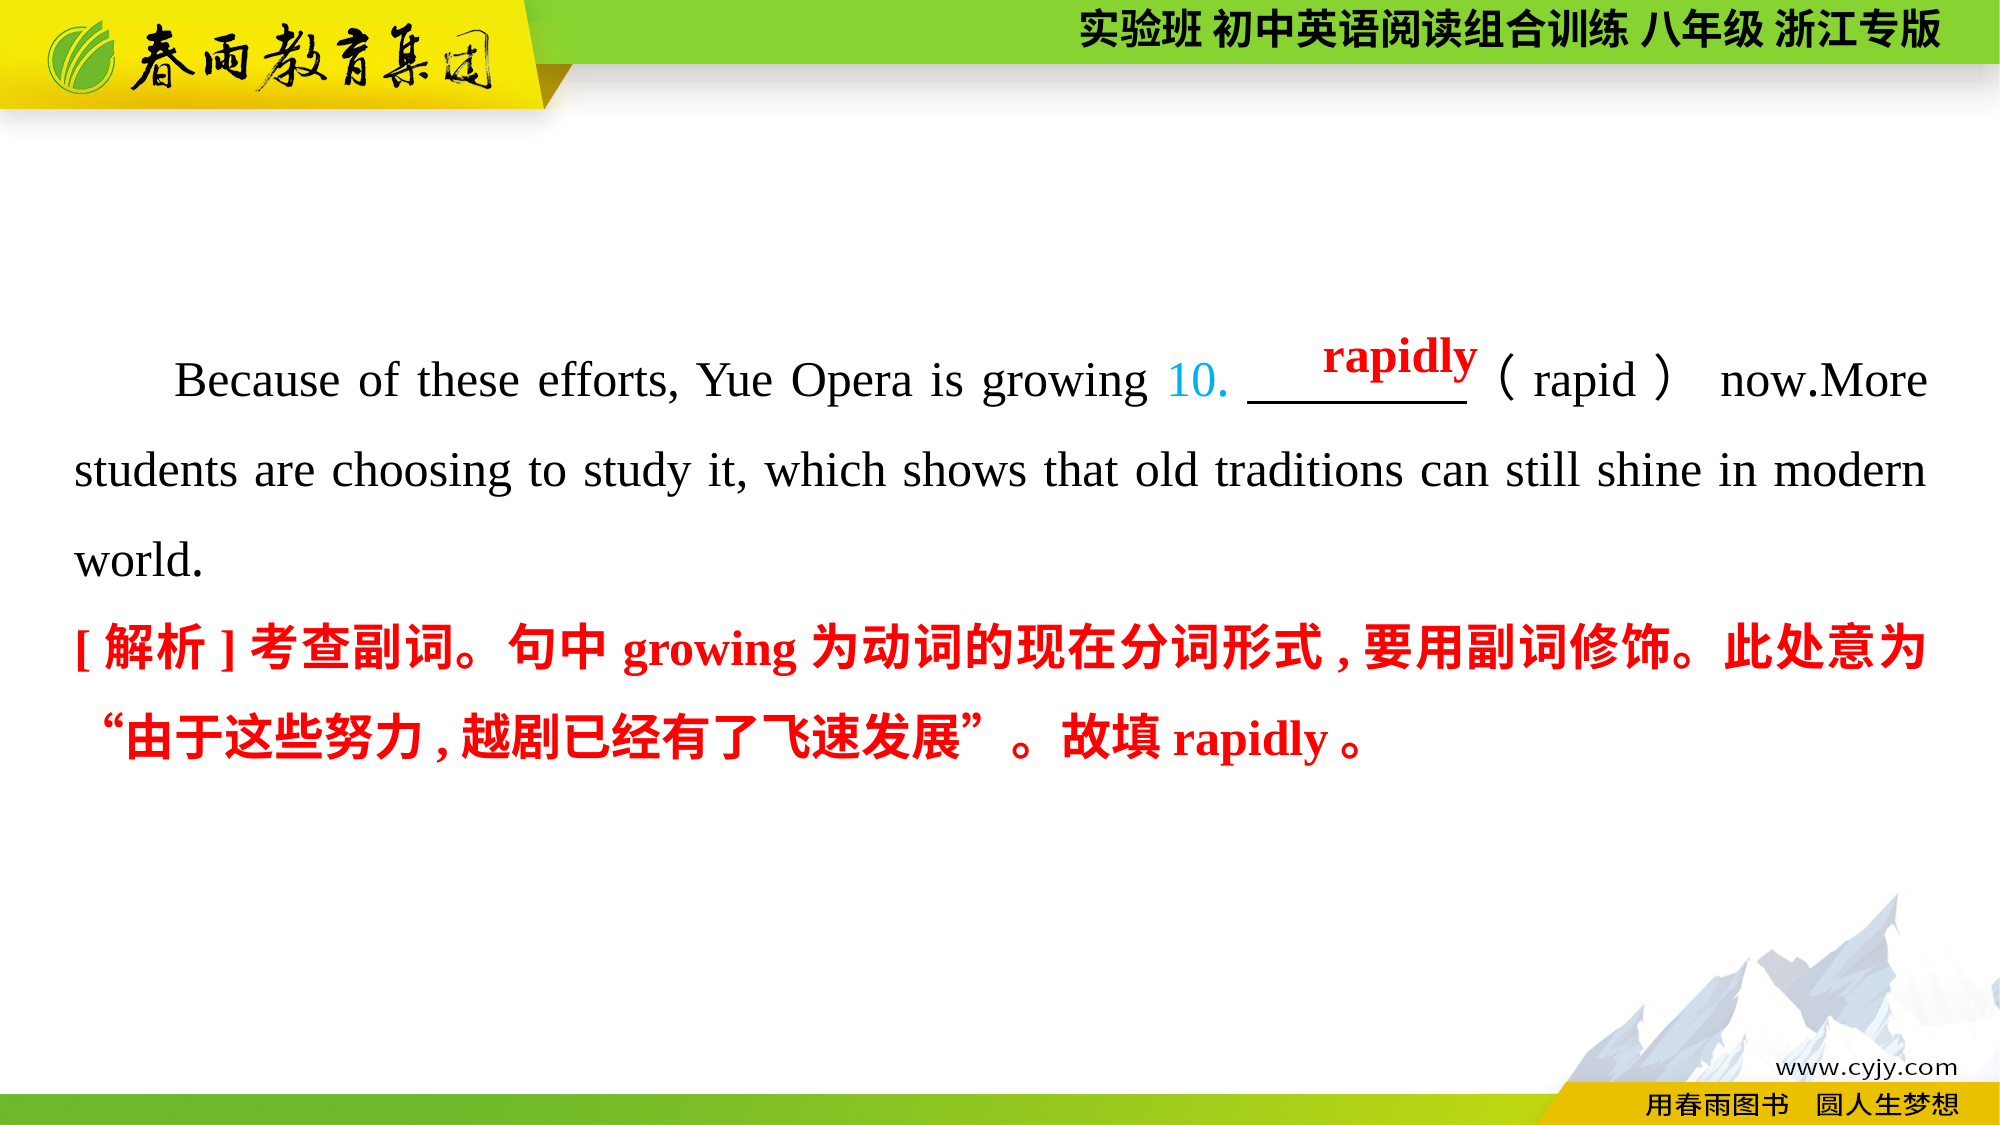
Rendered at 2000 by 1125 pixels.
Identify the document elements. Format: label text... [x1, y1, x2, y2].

picture [0, 0, 2000, 1125]
text_box rapidly [1307, 315, 1494, 390]
list Because of these efforts, Yue Opera is growing 10. （rapid）now.More students are choosing to study it, which shows that old traditions can still shine in modern world. [59, 309, 1944, 586]
text_box [解析]考查副词。句中growing为动词的现在分词形式,要用副词修饰。此处意为“由于这些努力,越剧已经有了飞速发展”。故填rapidly。 [59, 586, 1944, 773]
